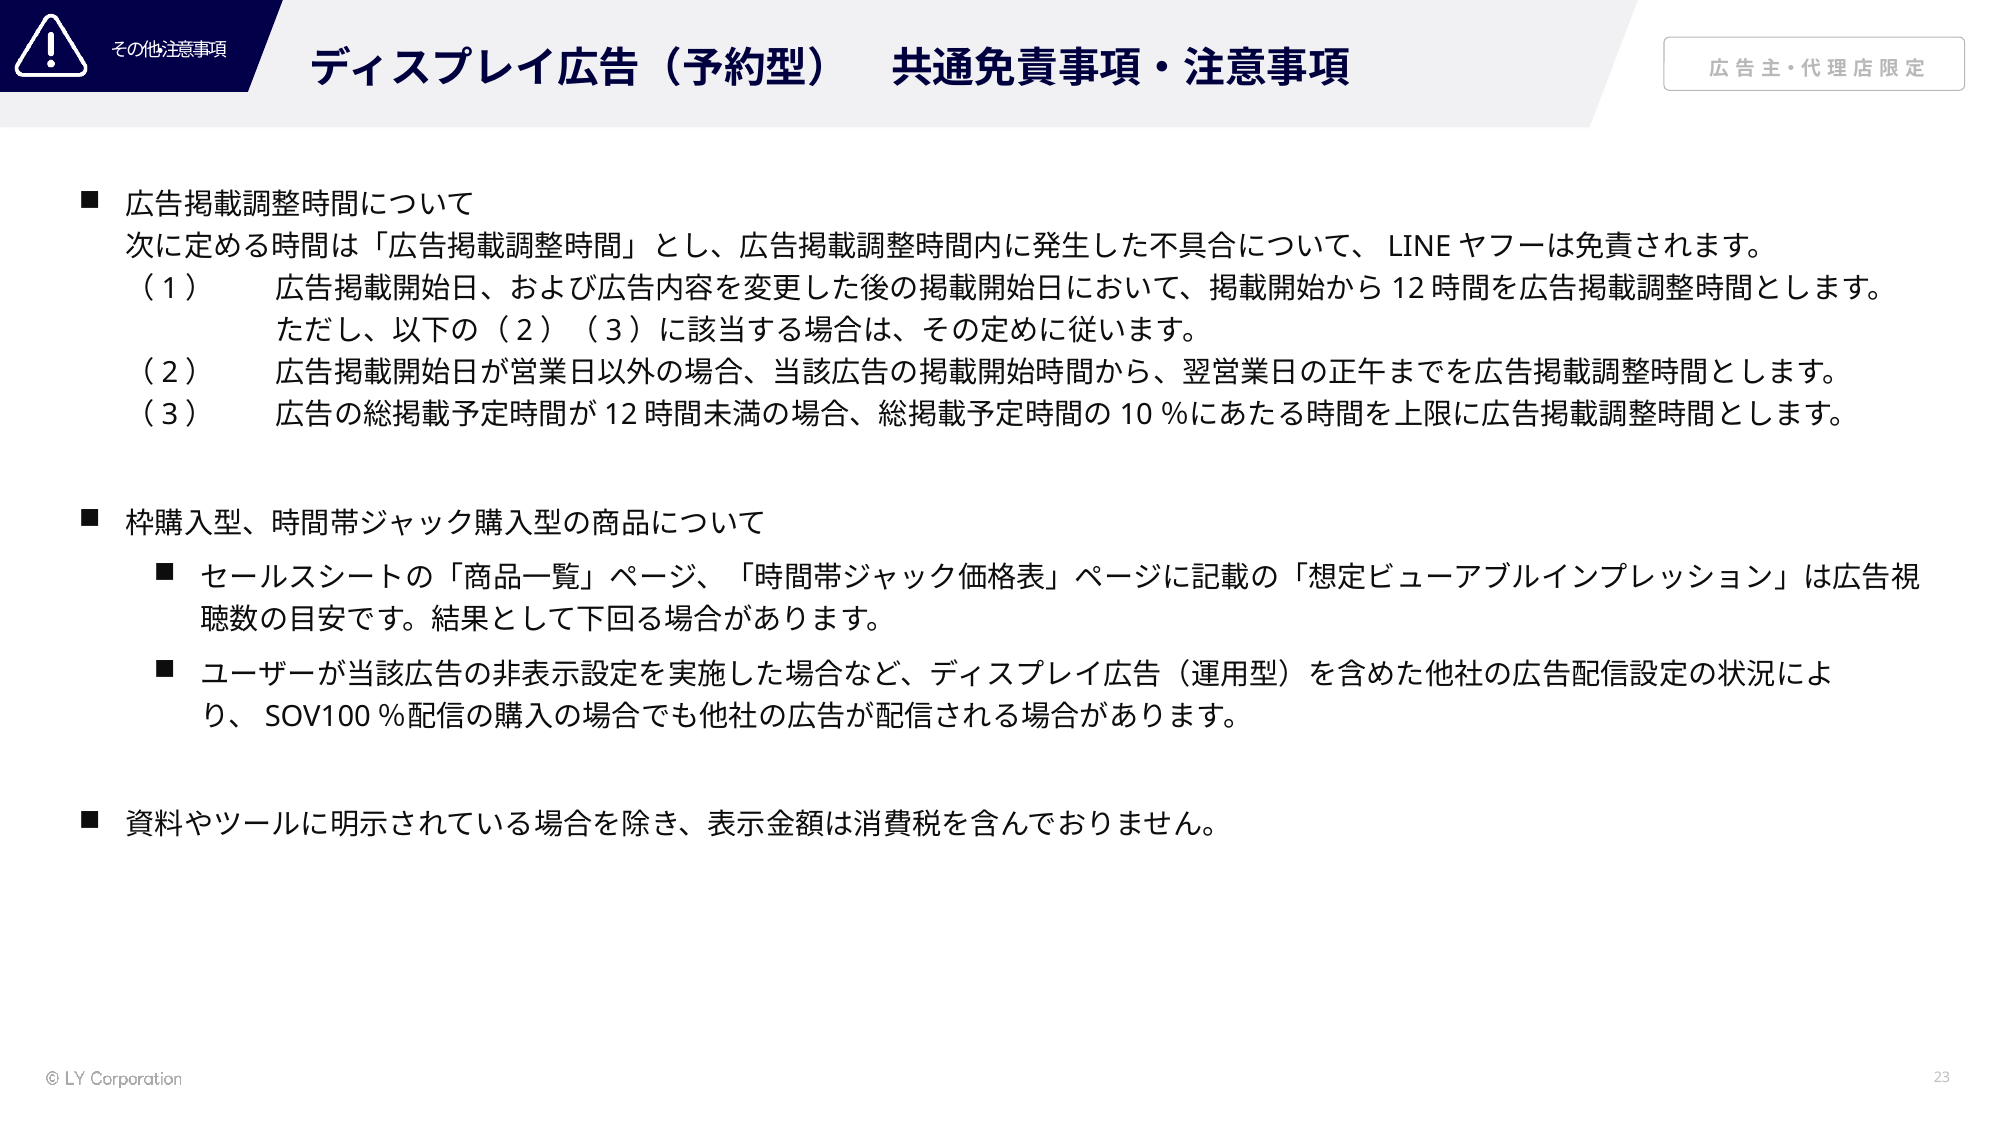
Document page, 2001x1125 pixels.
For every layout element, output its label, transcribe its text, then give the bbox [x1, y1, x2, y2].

picture [9, 5, 92, 87]
picture [46, 1071, 181, 1088]
text_box 広告掲載調整時間について 次に定める時間は「広告掲載調整時間」とし、広告掲載調整時間内に発生した不具合について、LINEヤフーは免責されます。 （1） 広告掲載開始日、および広告内容を変更した後の掲載開始日において、掲載開始から12時間を広告掲載調整時間とします。 ただし、以下の（2）（3）に該当する場合は、その定めに従います。 （2） 広告掲載開始日が営業日以外の場合、当該広告の掲載開始時間から、翌営業日の正午までを広告掲載調整時間とします。 （3） 広告の総掲載予定時間が12時間未満の場合、総掲載予定時間の10％にあたる時間を上限に広告掲載調整時間とします。 枠購入型、時間帯ジャック購入型の商品について セールスシートの「商品一覧」ページ、「時間帯ジャック価格表」ページに記載の「想定ビューアブルインプレッション」は広告視聴数の目安です。結果として下回る場合があります。 ユーザーが当該広告の非表示設定を実施した場合など、ディスプレイ広告（運用型）を含めた他社の広告配信設定の状況により、SOV100％配信の購入の場合でも他社の広告が配信される場合があります。 資料やツールに明示されている場合を除き、表示金額は消費税を含んでおりません。 [78, 178, 1922, 841]
list その他・注意事項 [97, 13, 240, 81]
list ディスプレイ広告（予約型） 共通免責事項・注意事項 [309, 41, 1645, 97]
